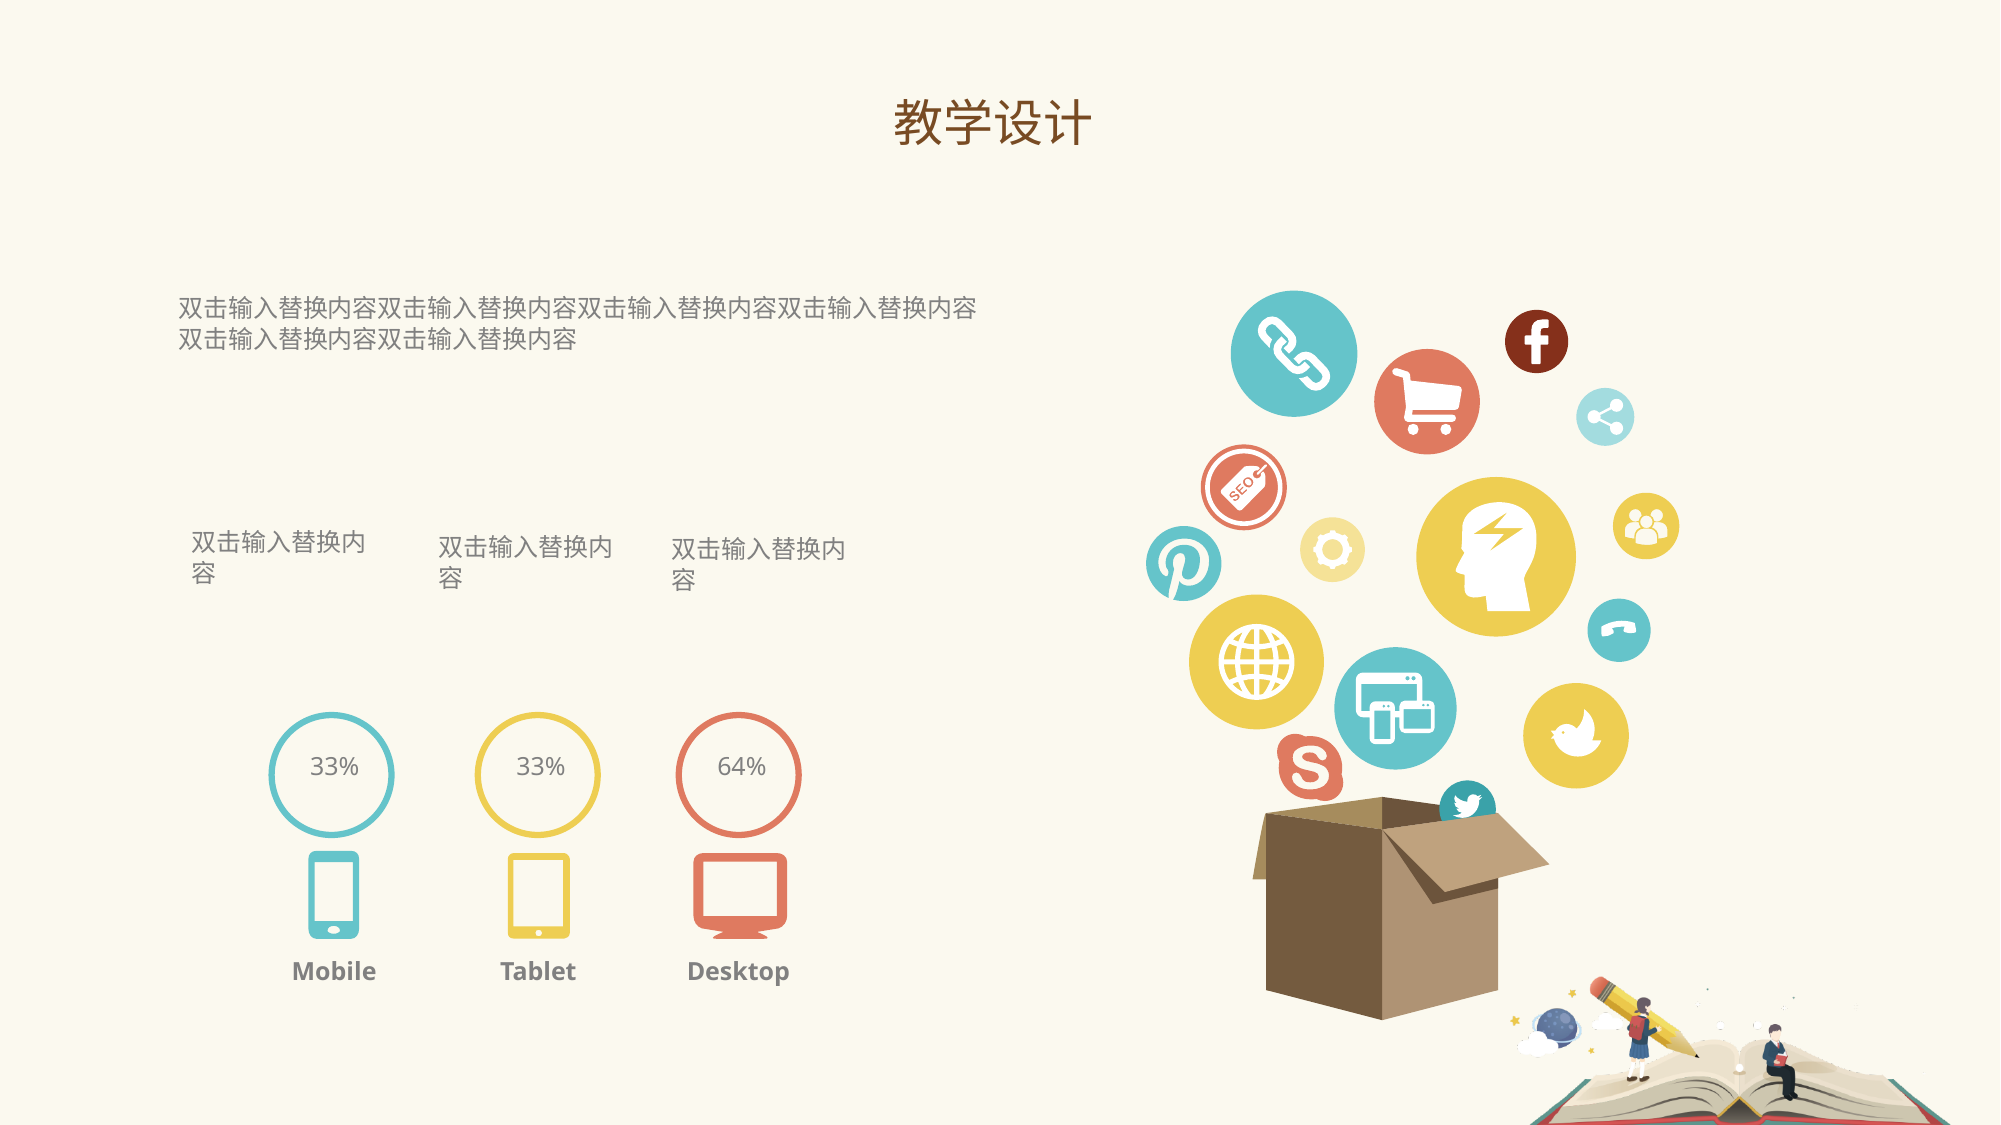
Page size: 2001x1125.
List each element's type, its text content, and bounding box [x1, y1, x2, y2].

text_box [1146, 290, 1680, 1021]
text_box 教学设计 [663, 84, 1324, 160]
picture [1505, 947, 1992, 1125]
text_box 双击输入替换内容 [657, 524, 872, 602]
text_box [471, 715, 611, 994]
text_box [264, 714, 405, 994]
text_box 双击输入替换内容双击输入替换内容双击输入替换内容双击输入替换内容 双击输入替换内容双击输入替换内容 [163, 283, 1084, 362]
text_box 双击输入替换内容 [176, 517, 392, 595]
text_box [672, 715, 812, 994]
text_box 双击输入替换内容 [423, 522, 639, 600]
